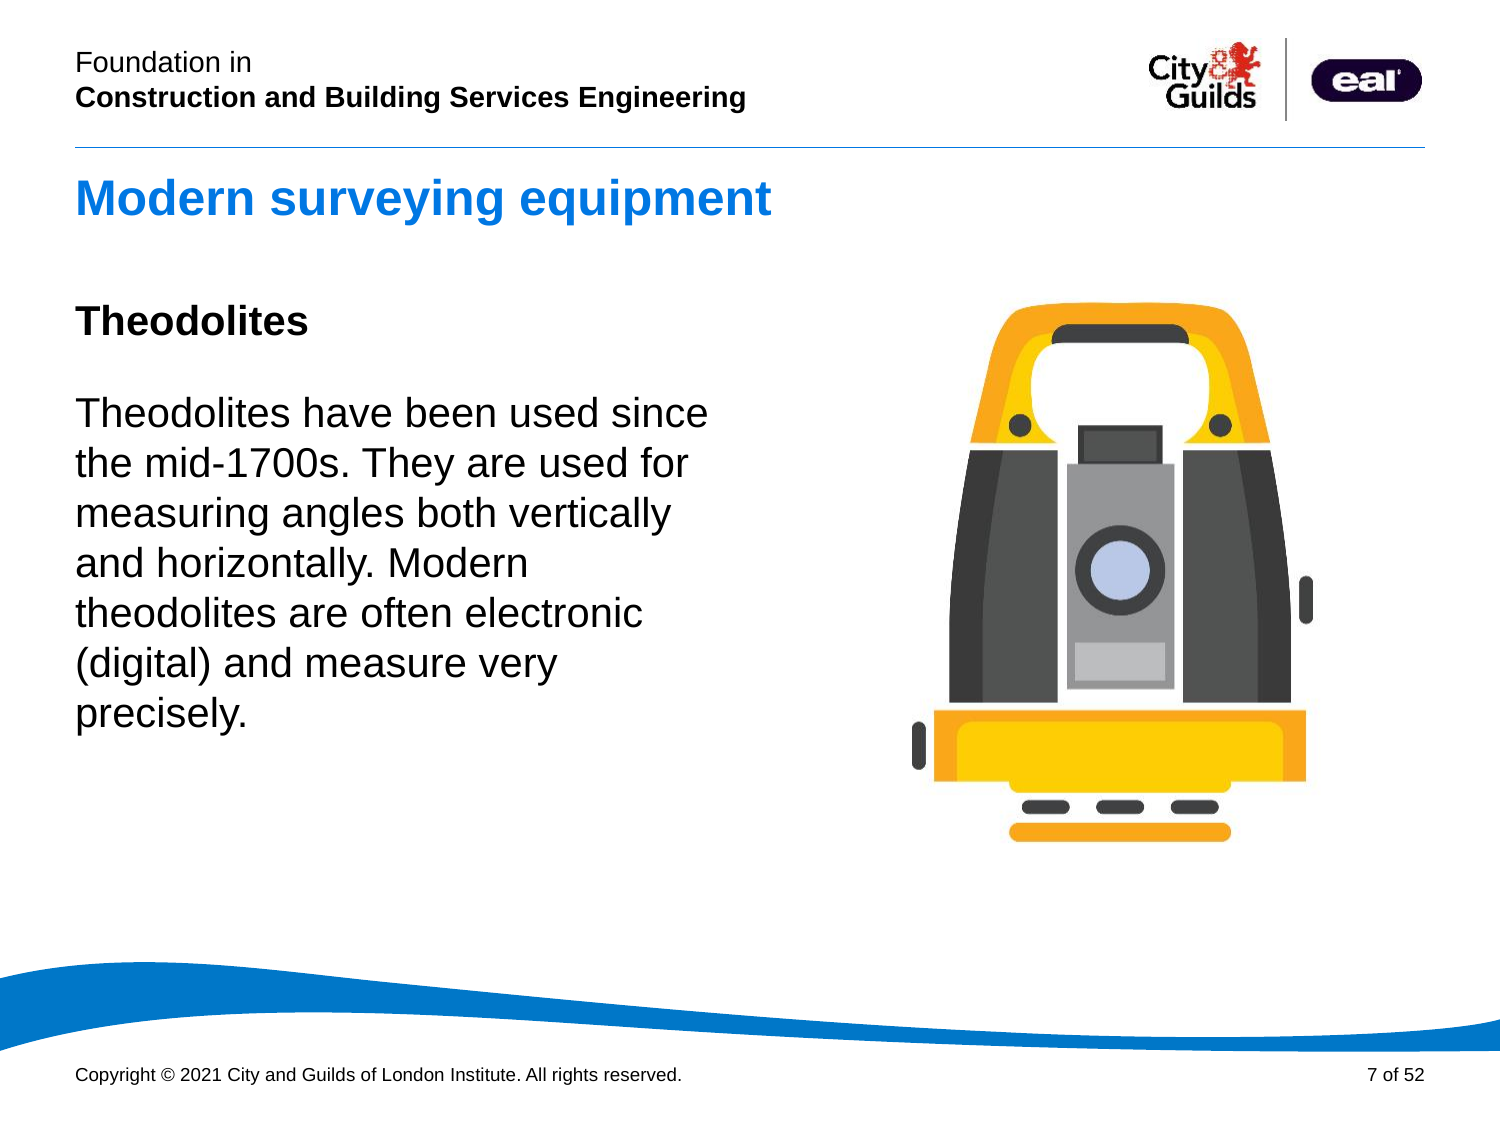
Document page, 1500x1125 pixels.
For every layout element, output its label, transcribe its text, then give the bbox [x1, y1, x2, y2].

picture [727, 234, 1498, 870]
title Modern surveying equipment [74, 165, 1426, 229]
list Theodolites Theodolites have been used since the mid-1700s. They are used for measuring angles both vertically and horizontally. Modern theodolites are often electronic (digital) and measure very precisely. [74, 293, 729, 946]
picture [1149, 38, 1422, 121]
